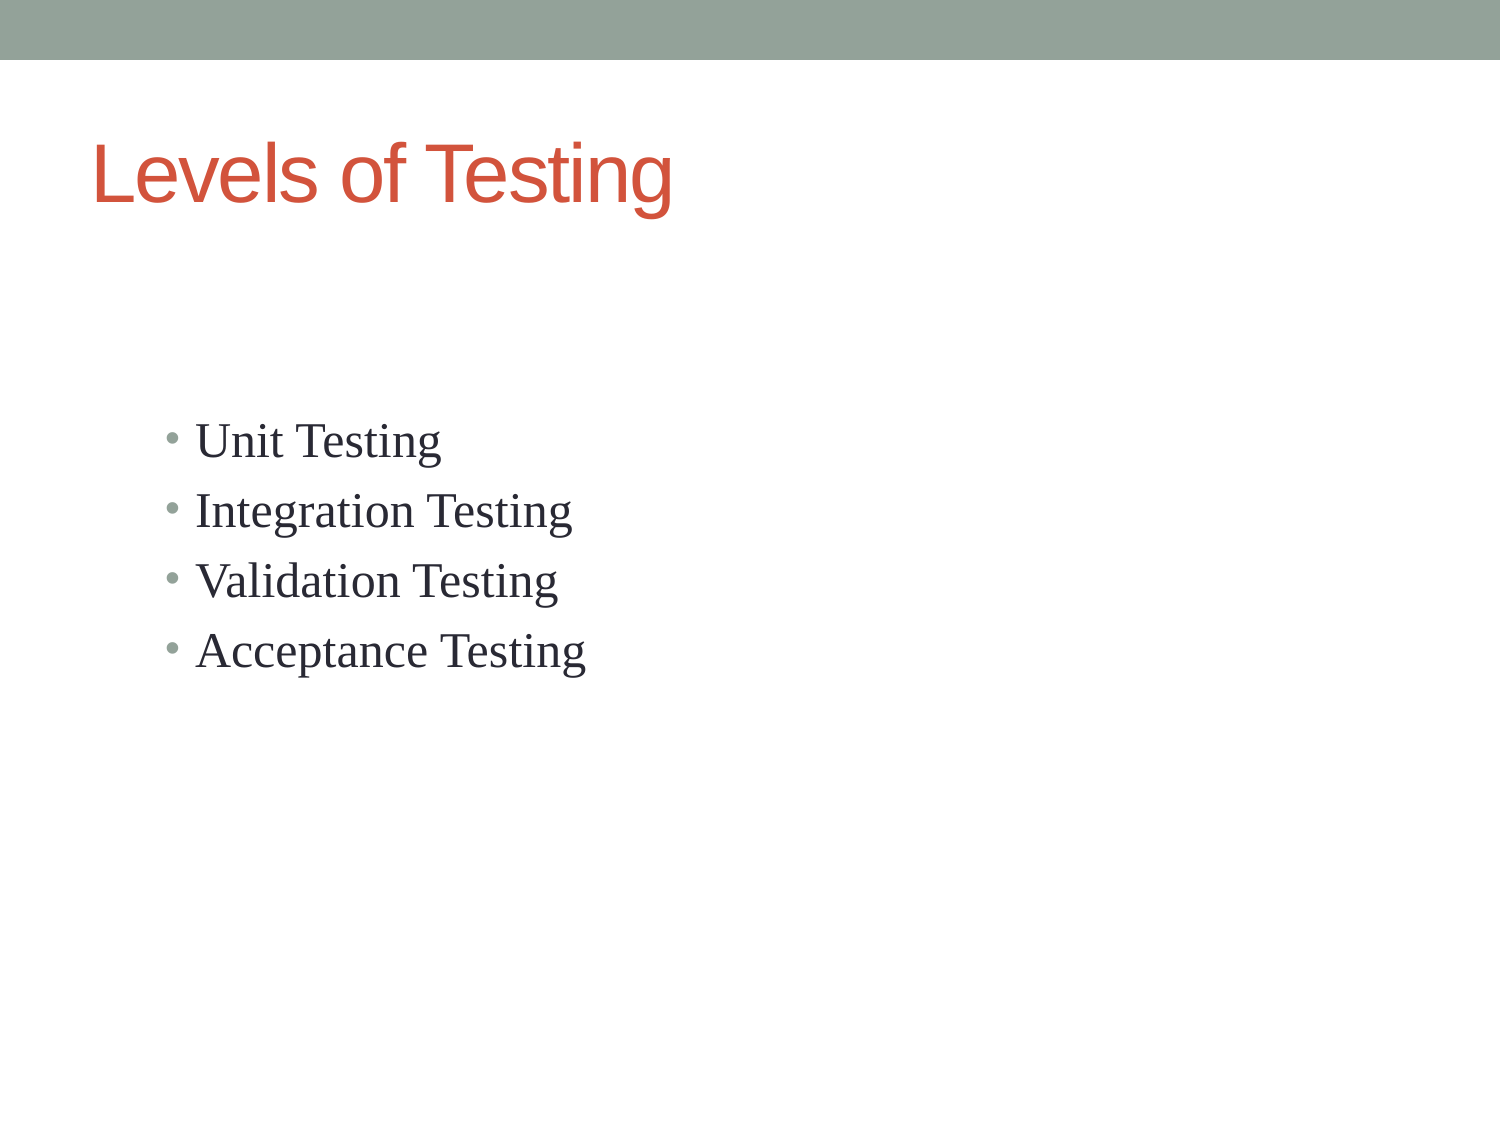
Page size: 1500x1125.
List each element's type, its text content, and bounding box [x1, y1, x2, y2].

list Unit Testing Integration Testing Validation Testing Acceptance Testing [150, 399, 1300, 1025]
title Levels of Testing [75, 87, 1425, 250]
